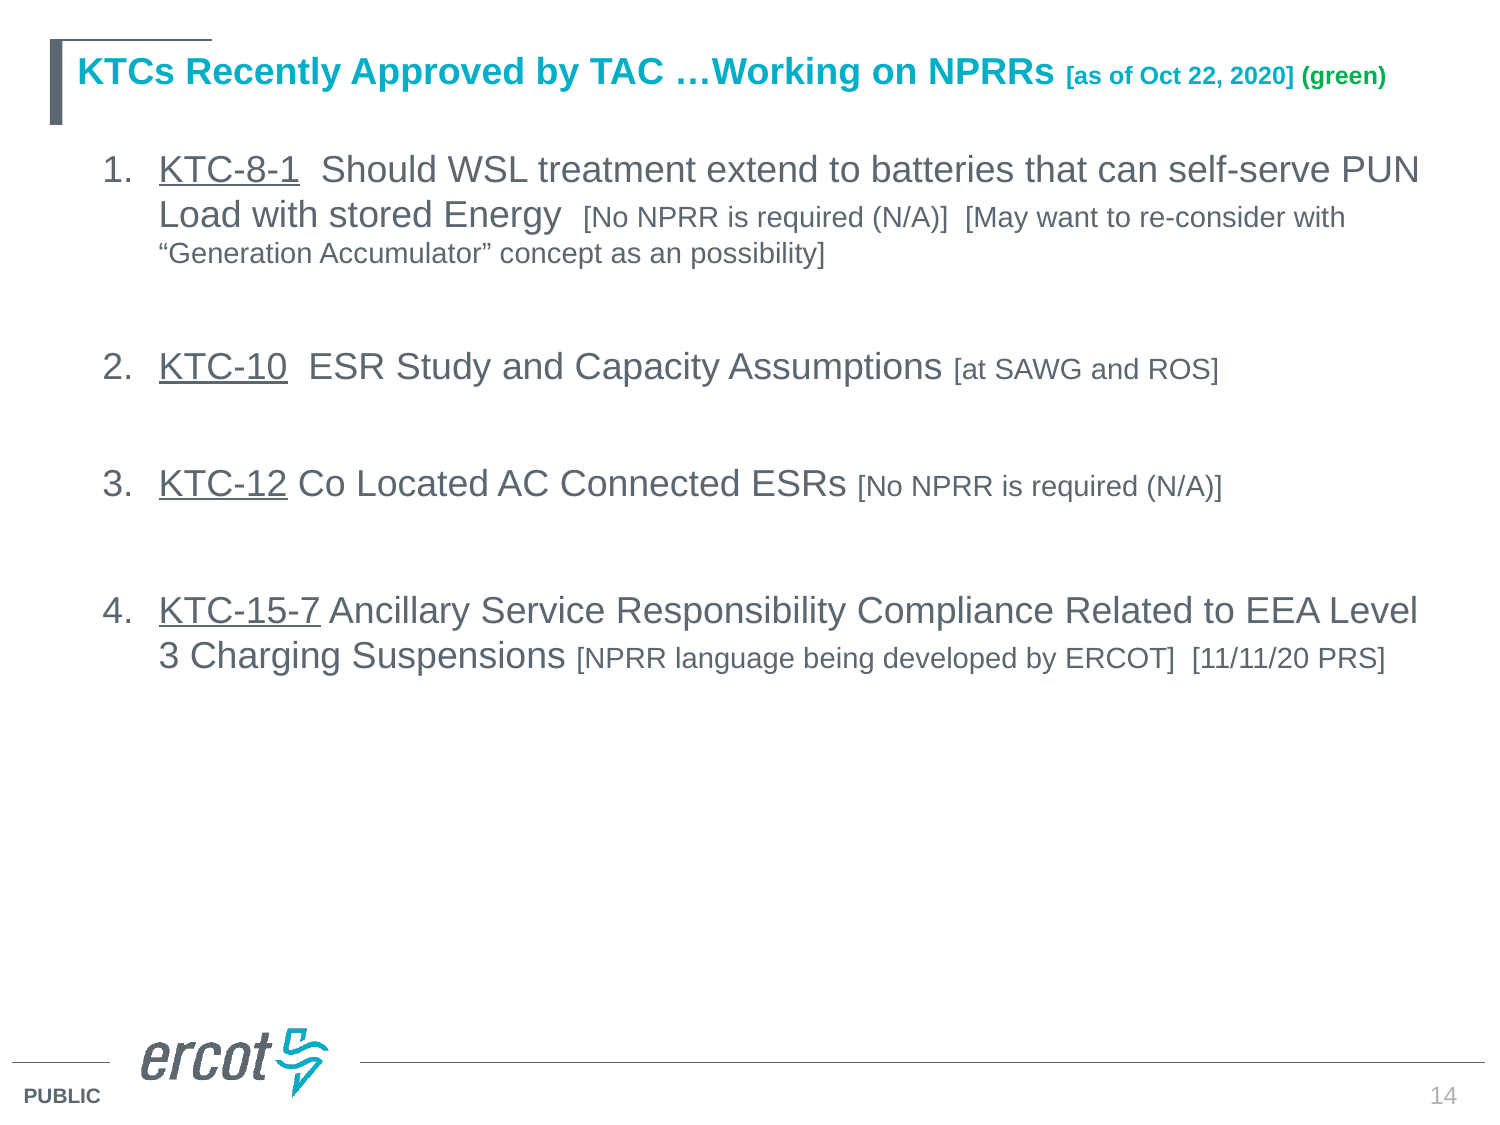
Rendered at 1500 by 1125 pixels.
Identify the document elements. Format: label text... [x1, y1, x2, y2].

list KTC-8-1 Should WSL treatment extend to batteries that can self-serve PUN Load with stored Energy [No NPRR is required (N/A)] [May want to re-consider with “Generation Accumulator” concept as an possibility] KTC-10 ESR Study and Capacity Assumptions [at SAWG and ROS] KTC-12 Co Located AC Connected ESRs [No NPRR is required (N/A)] KTC-15-7 Ancillary Service Responsibility Compliance Related to EEA Level 3 Charging Suspensions [NPRR language being developed by ERCOT] [11/11/20 PRS] [12, 137, 1463, 1025]
picture [137, 1025, 332, 1100]
slide_number 14 [1400, 1076, 1488, 1113]
title KTCs Recently Approved by TAC …Working on NPRRs [as of Oct 22, 2020] (green) [62, 39, 1450, 125]
